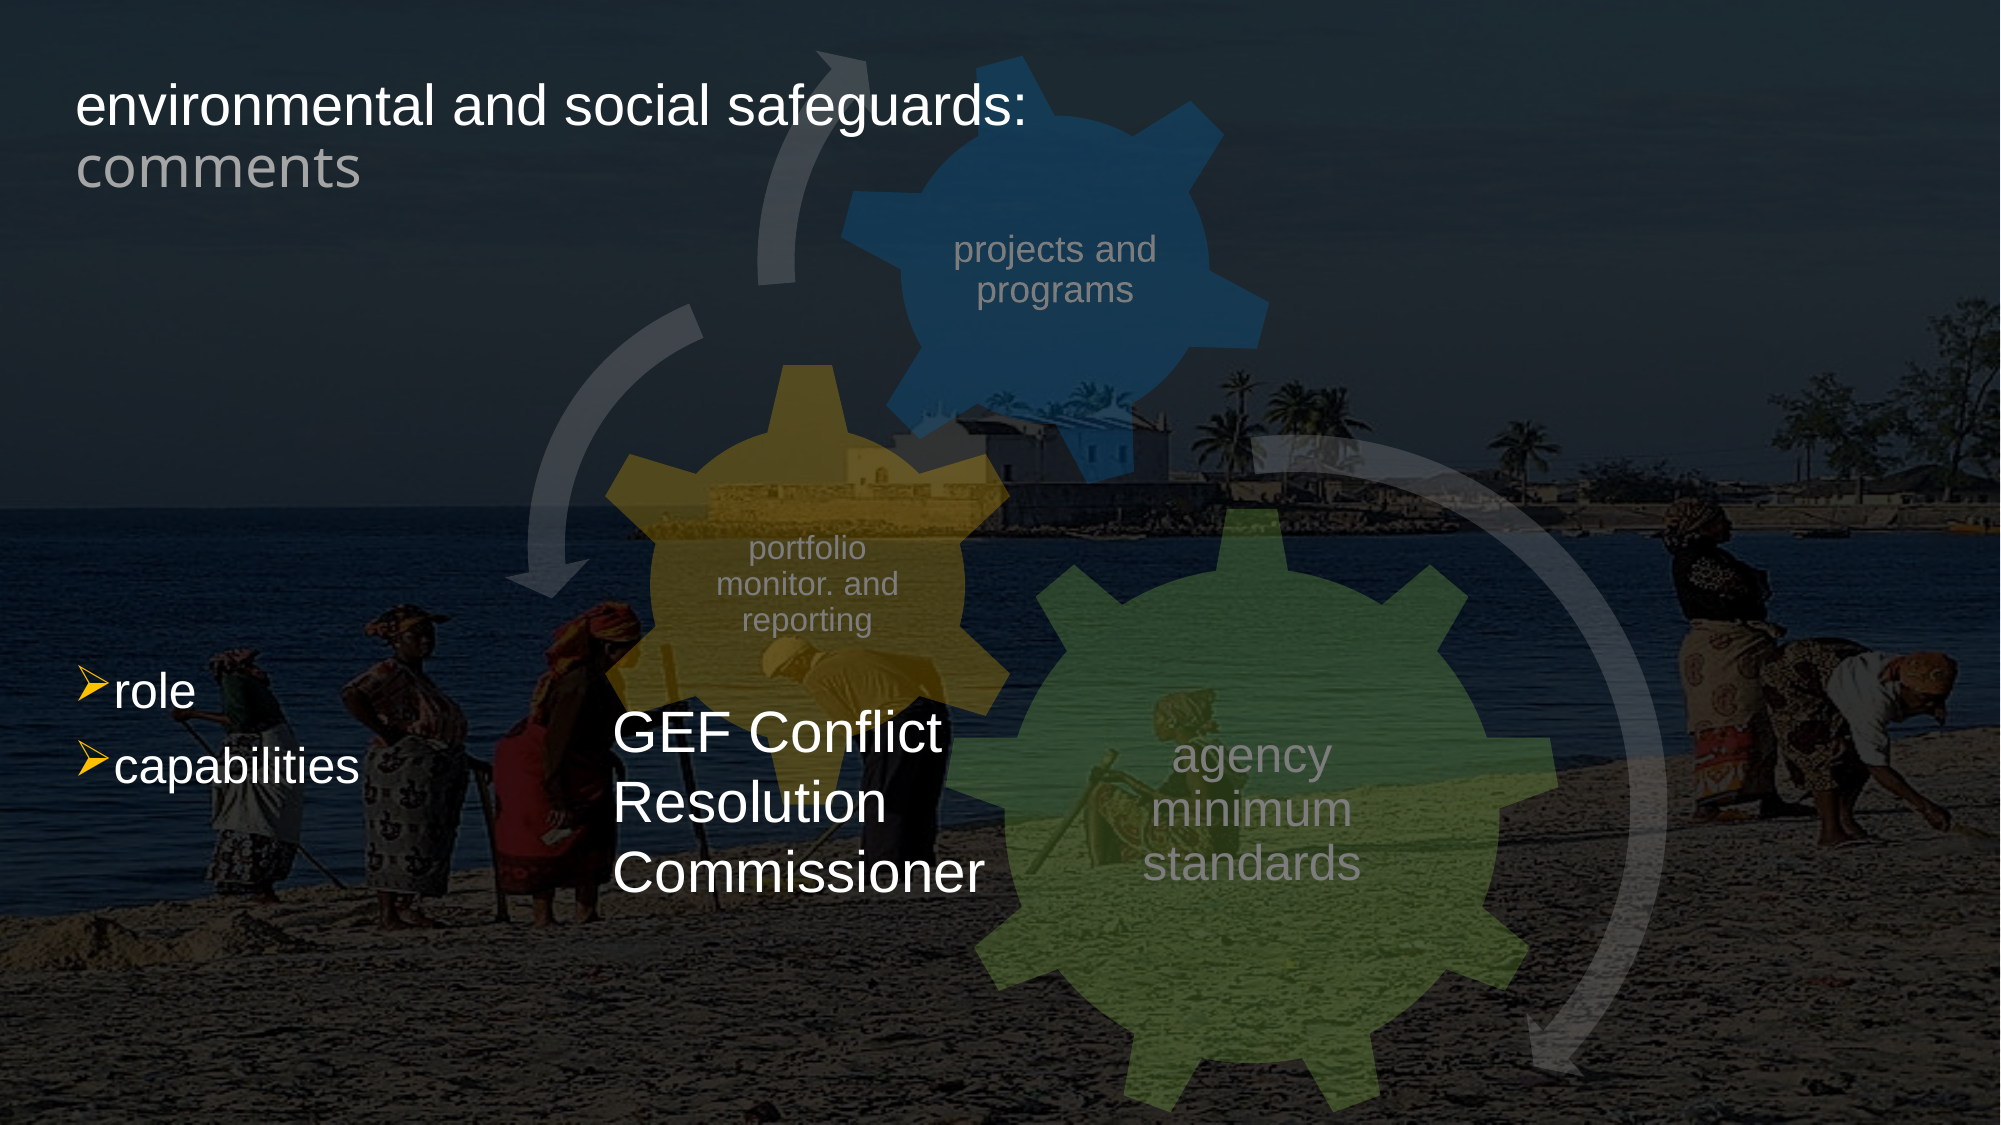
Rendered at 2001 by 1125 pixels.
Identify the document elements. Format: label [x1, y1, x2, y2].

text_box [0, 0, 2000, 1125]
